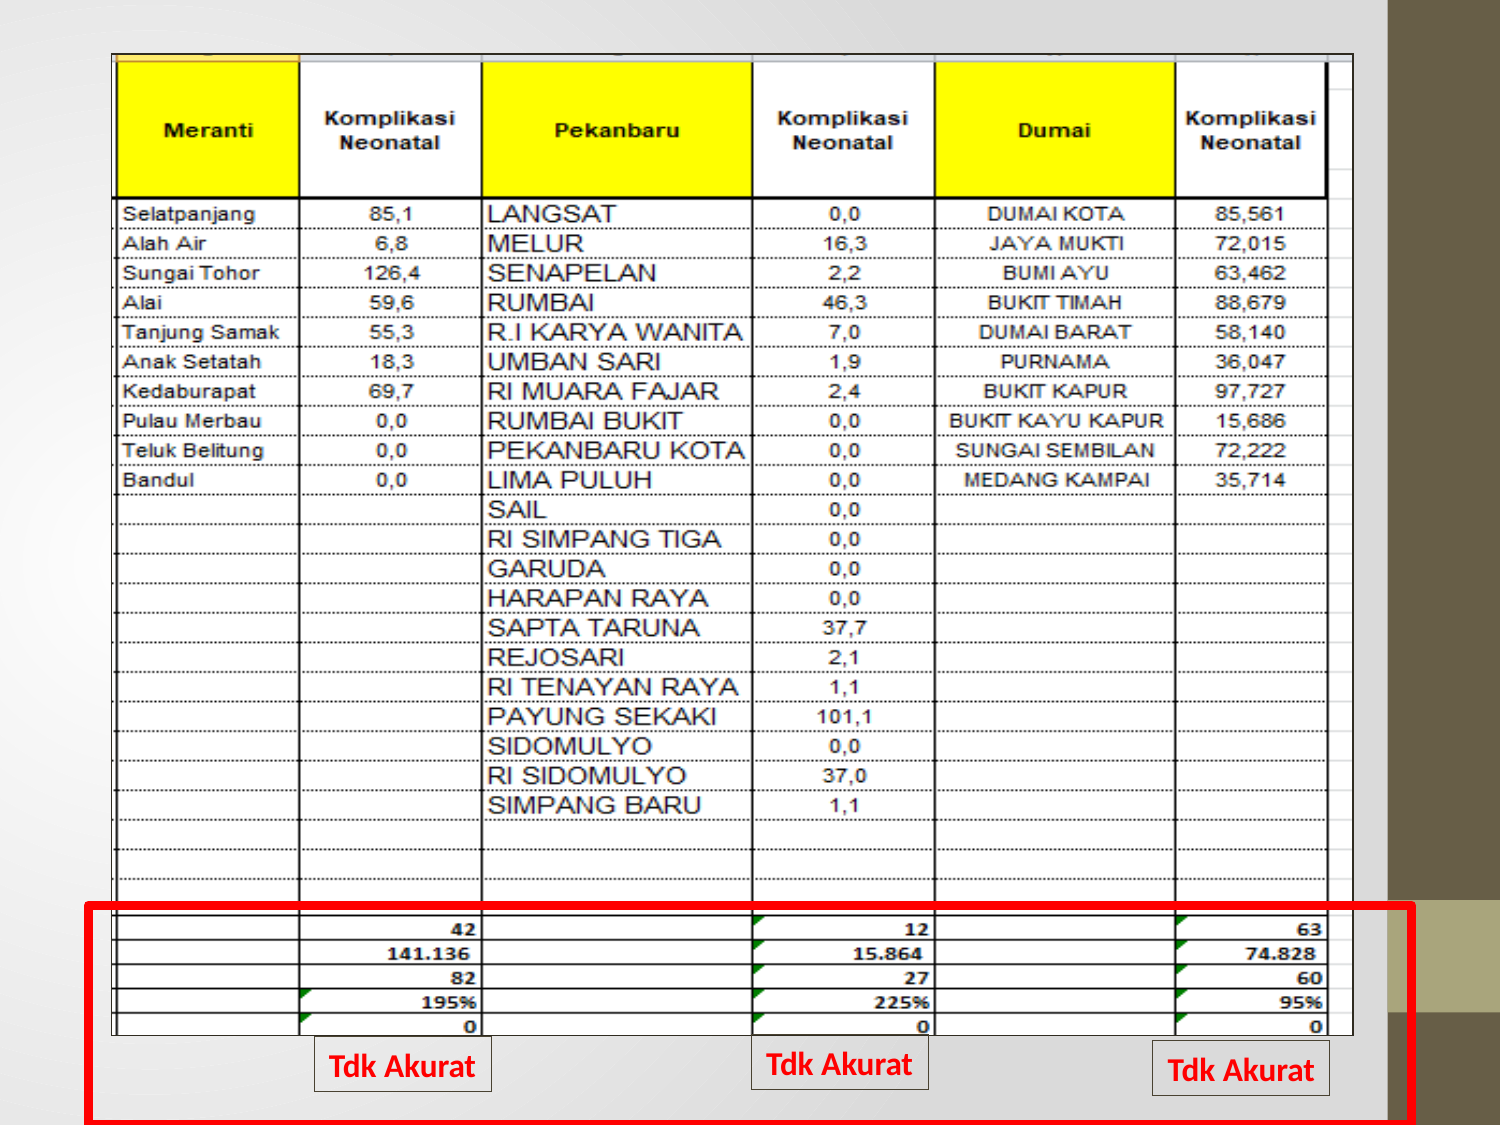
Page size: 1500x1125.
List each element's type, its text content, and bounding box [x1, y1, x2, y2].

text_box [86, 903, 1413, 1125]
text_box Tdk Akurat [751, 1043, 929, 1090]
text_box Tdk Akurat [1152, 1043, 1330, 1096]
picture [111, 53, 1353, 1036]
text_box Tdk Akurat [314, 1043, 492, 1092]
